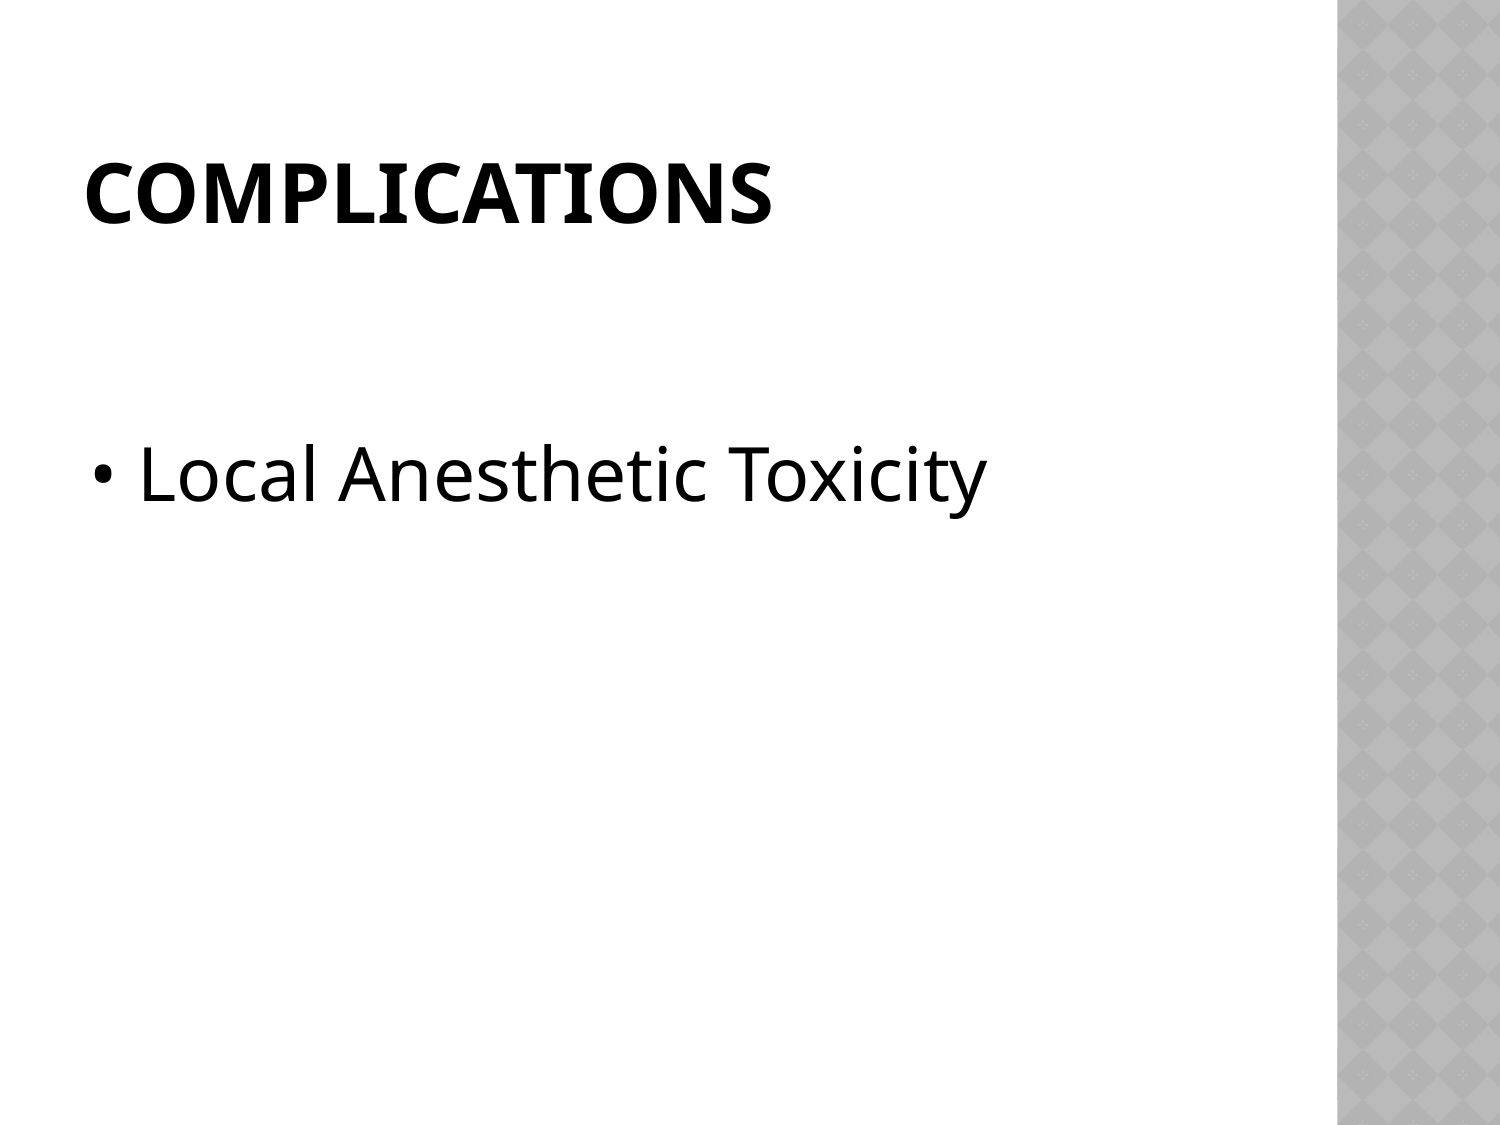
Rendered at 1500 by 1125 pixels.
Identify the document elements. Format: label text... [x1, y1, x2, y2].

list • Local Anesthetic Toxicity [75, 264, 1263, 1059]
title Complications [75, 52, 1263, 240]
